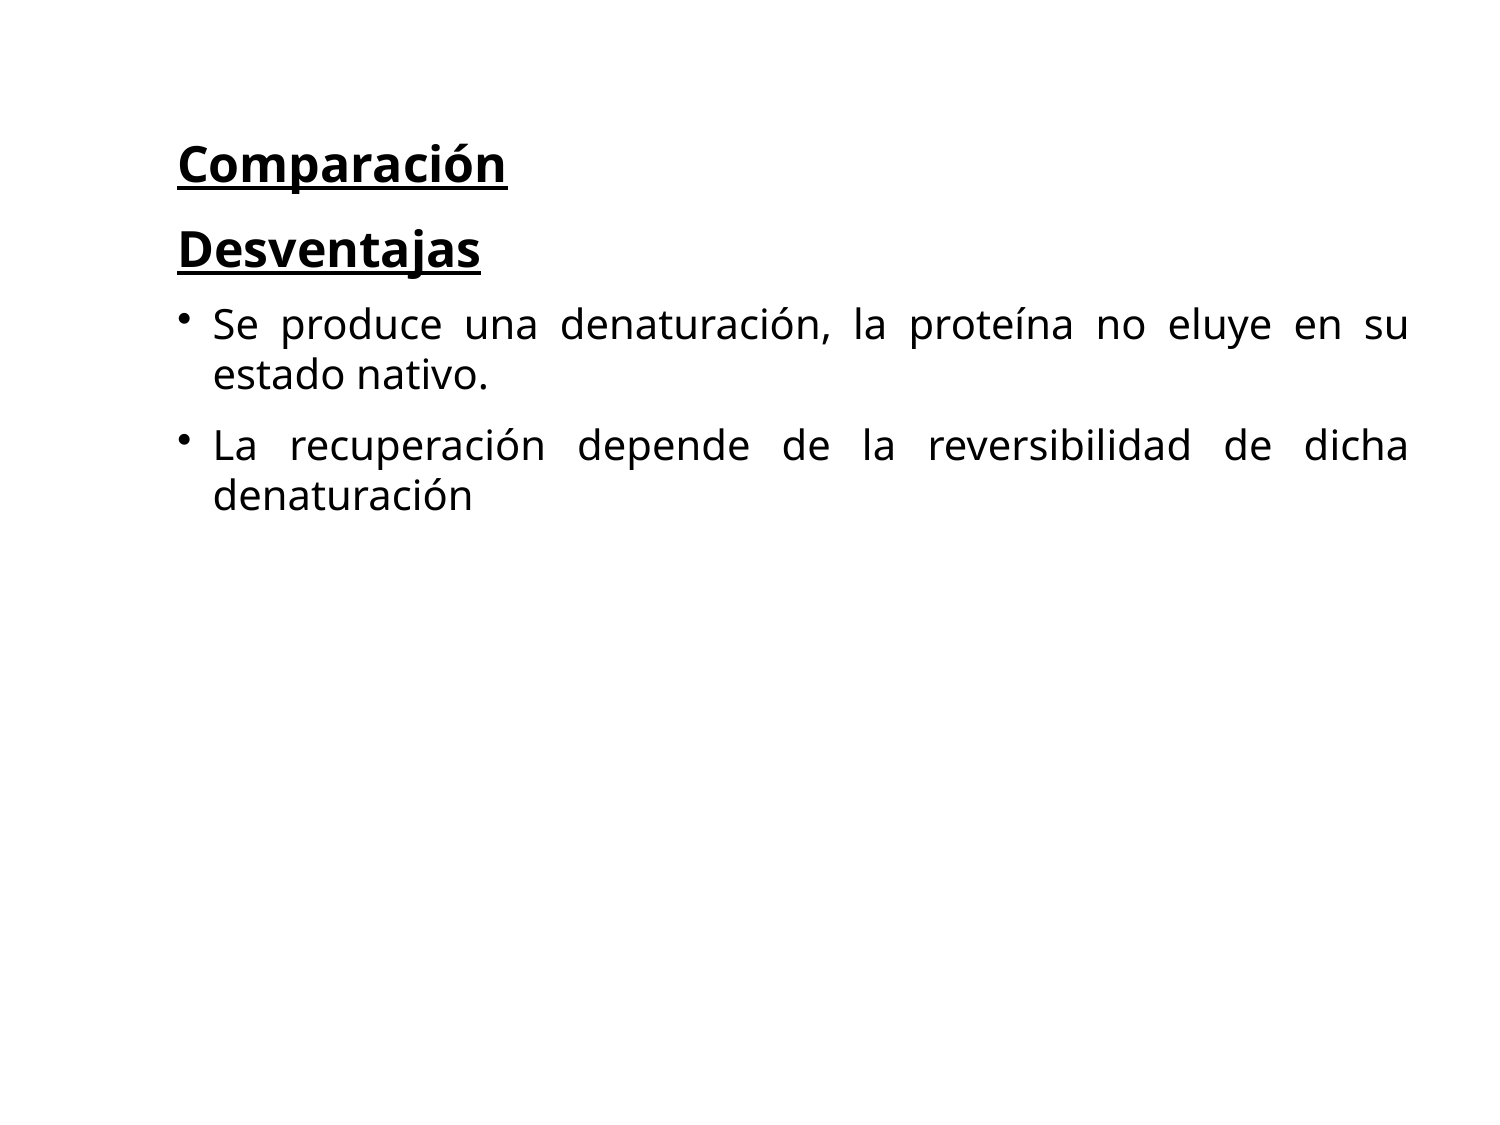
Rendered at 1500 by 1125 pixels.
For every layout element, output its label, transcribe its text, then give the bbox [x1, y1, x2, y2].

text_box Comparación Desventajas Se produce una denaturación, la proteína no eluye en su estado nativo. La recuperación depende de la reversibilidad de dicha denaturación [162, 125, 1425, 527]
